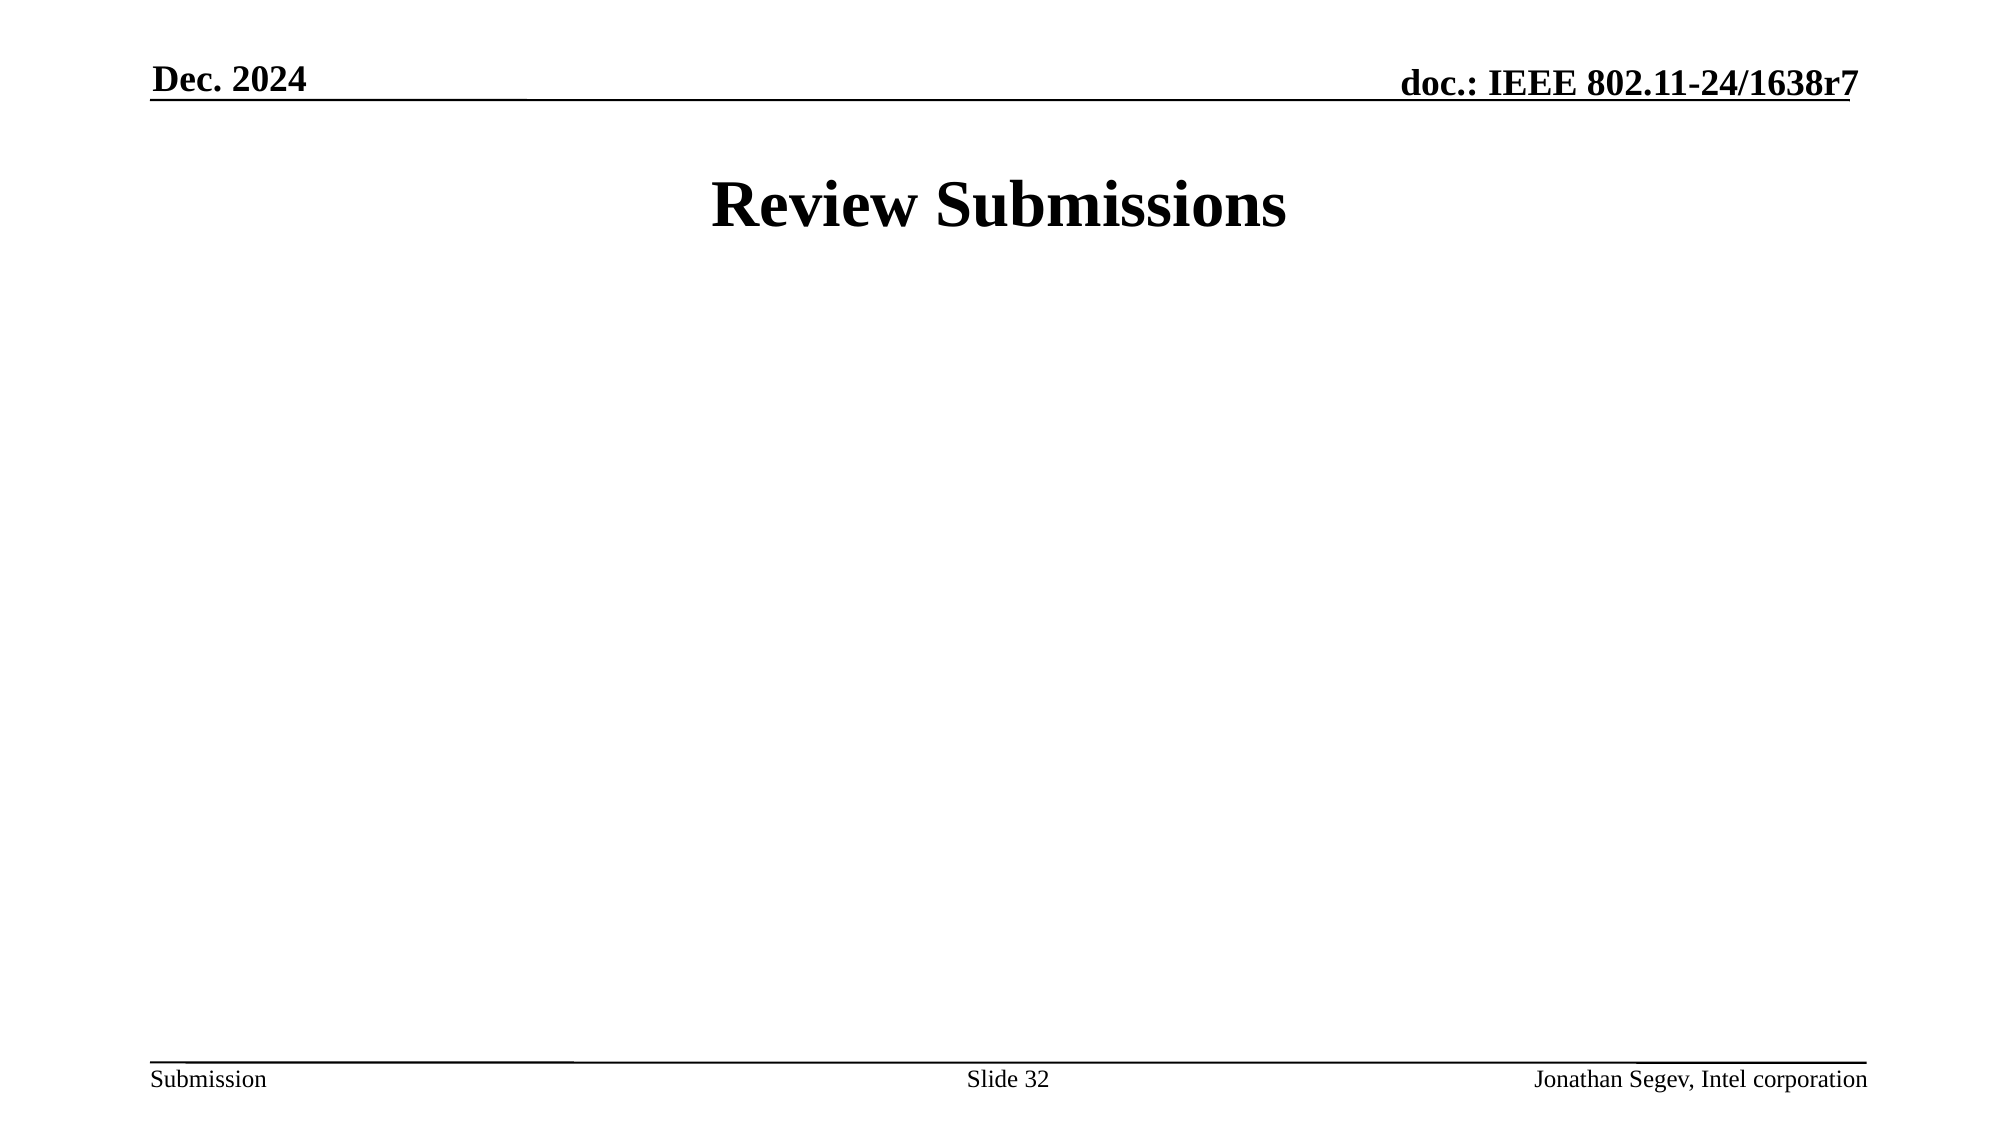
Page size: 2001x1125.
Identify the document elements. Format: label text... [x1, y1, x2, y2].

slide_number Slide 32 [950, 1061, 1067, 1123]
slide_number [152, 54, 563, 100]
title Review Submissions [149, 112, 1850, 288]
footer Jonathan Segev, Intel corporation [1171, 1061, 1869, 1093]
